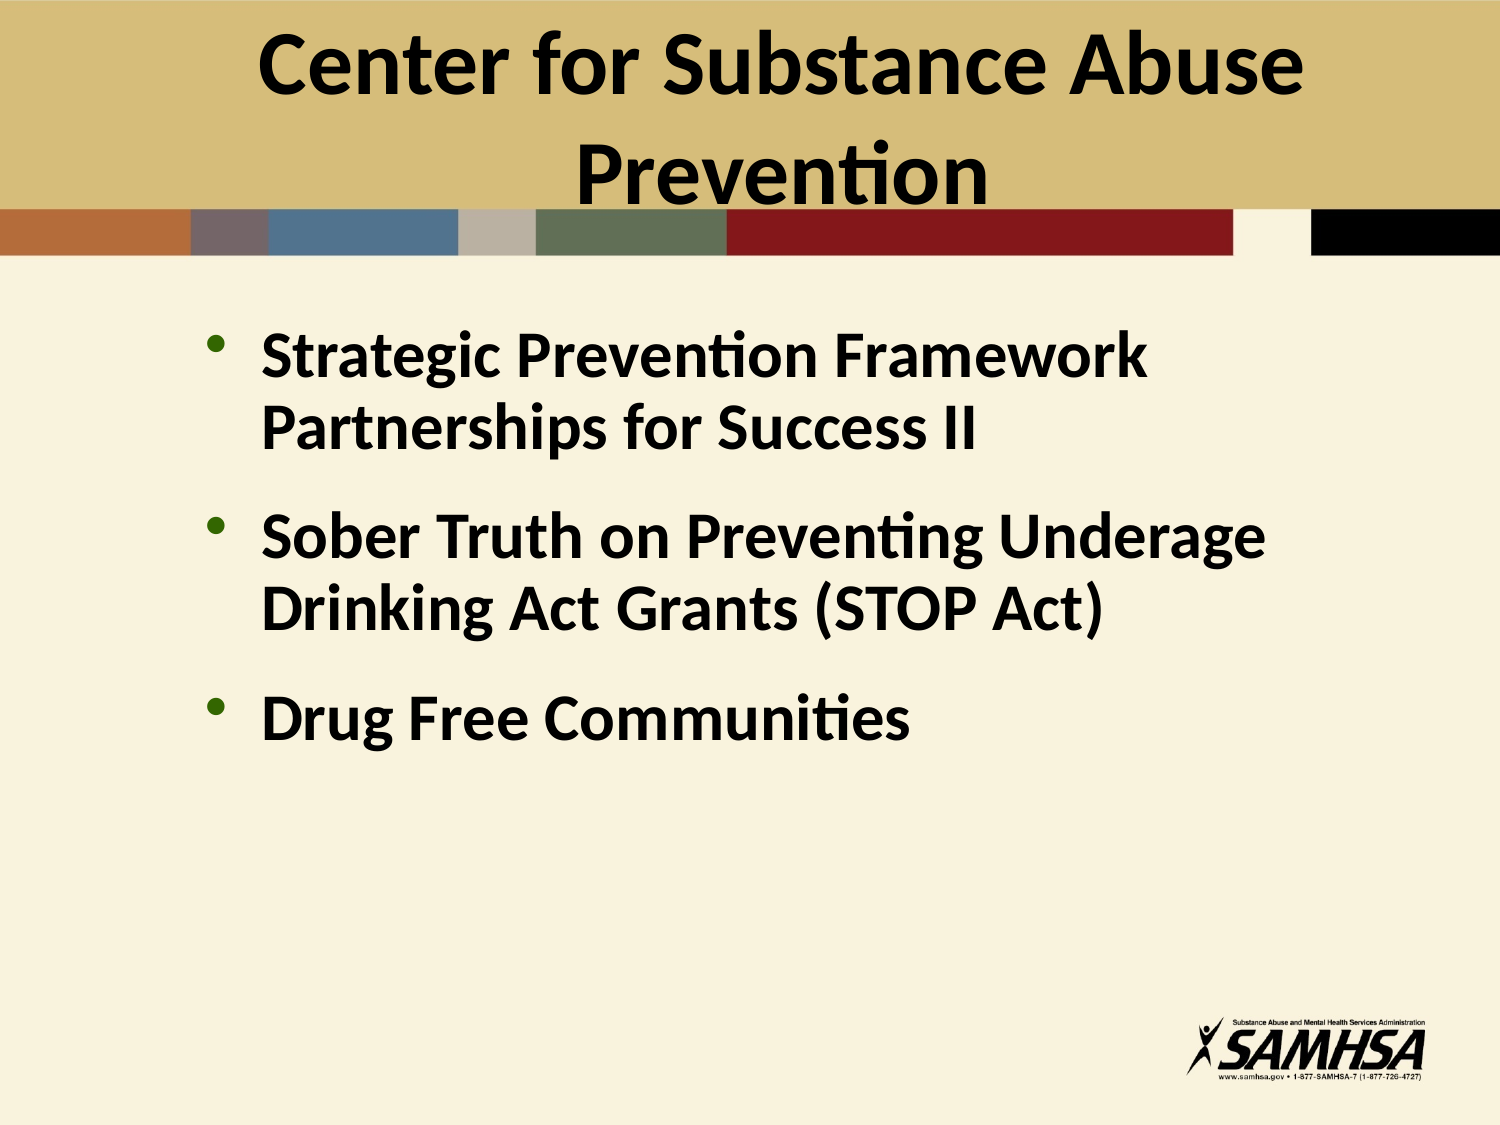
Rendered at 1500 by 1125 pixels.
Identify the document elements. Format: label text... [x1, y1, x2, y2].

title Center for Substance Abuse Prevention [149, 37, 1416, 188]
list Strategic Prevention Framework Partnerships for Success II Sober Truth on Preventing Underage Drinking Act Grants (STOP Act) Drug Free Communities [189, 312, 1469, 1001]
picture [0, 0, 1500, 1125]
